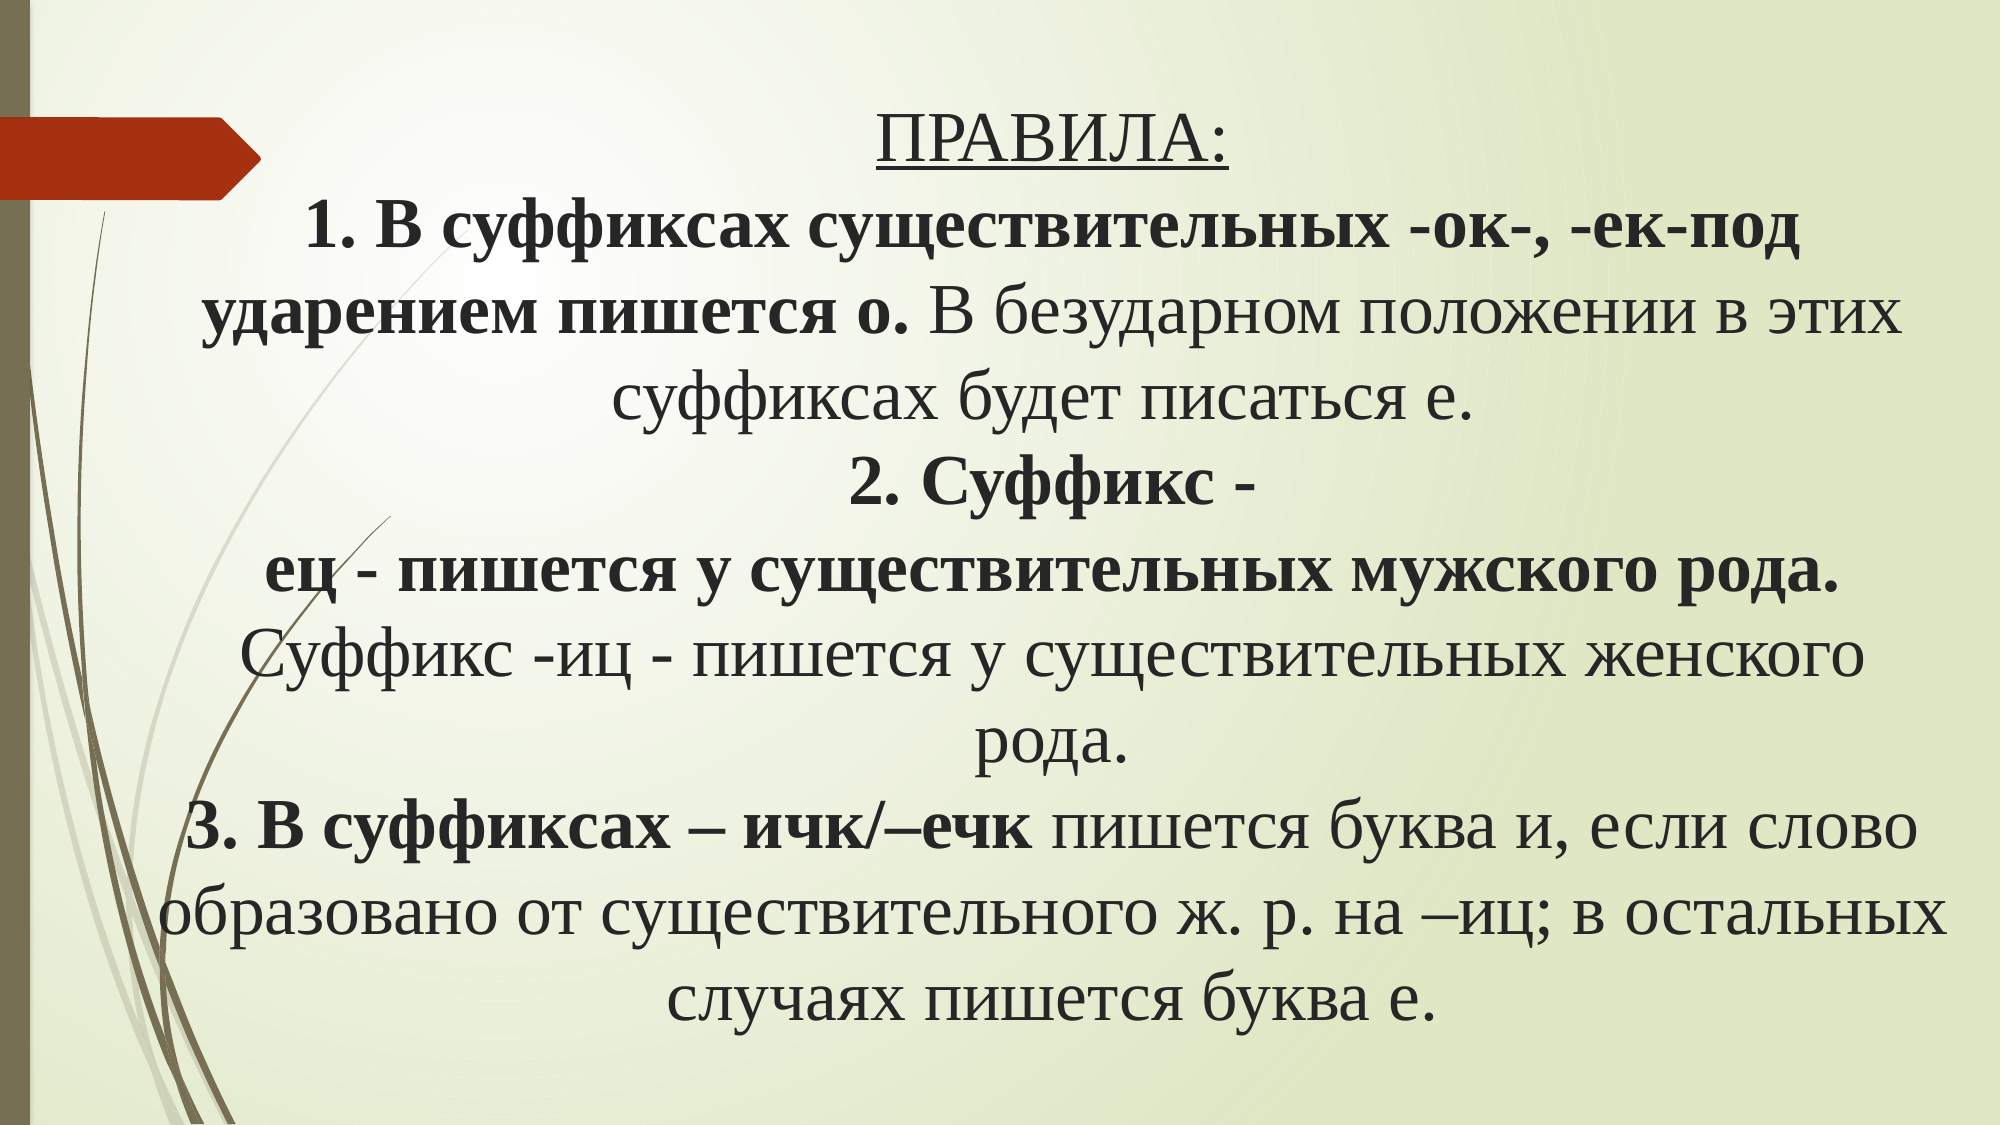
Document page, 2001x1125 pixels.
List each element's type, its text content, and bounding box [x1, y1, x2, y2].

title ПРАВИЛА: 1. В суффиксах существительных -ок-, -ек-под ударением пишется о. В безударном положении в этих суффиксах будет писаться е. 2. Суффикс -ец - пишется у существительных мужского рода. Суффикс -иц - пишется у существительных женского рода. 3. В суффиксах – ичк/–ечк пишется буква и, если слово образовано от существительного ж. р. на –иц; в остальных случаях пишется буква е. [139, 82, 1966, 1125]
